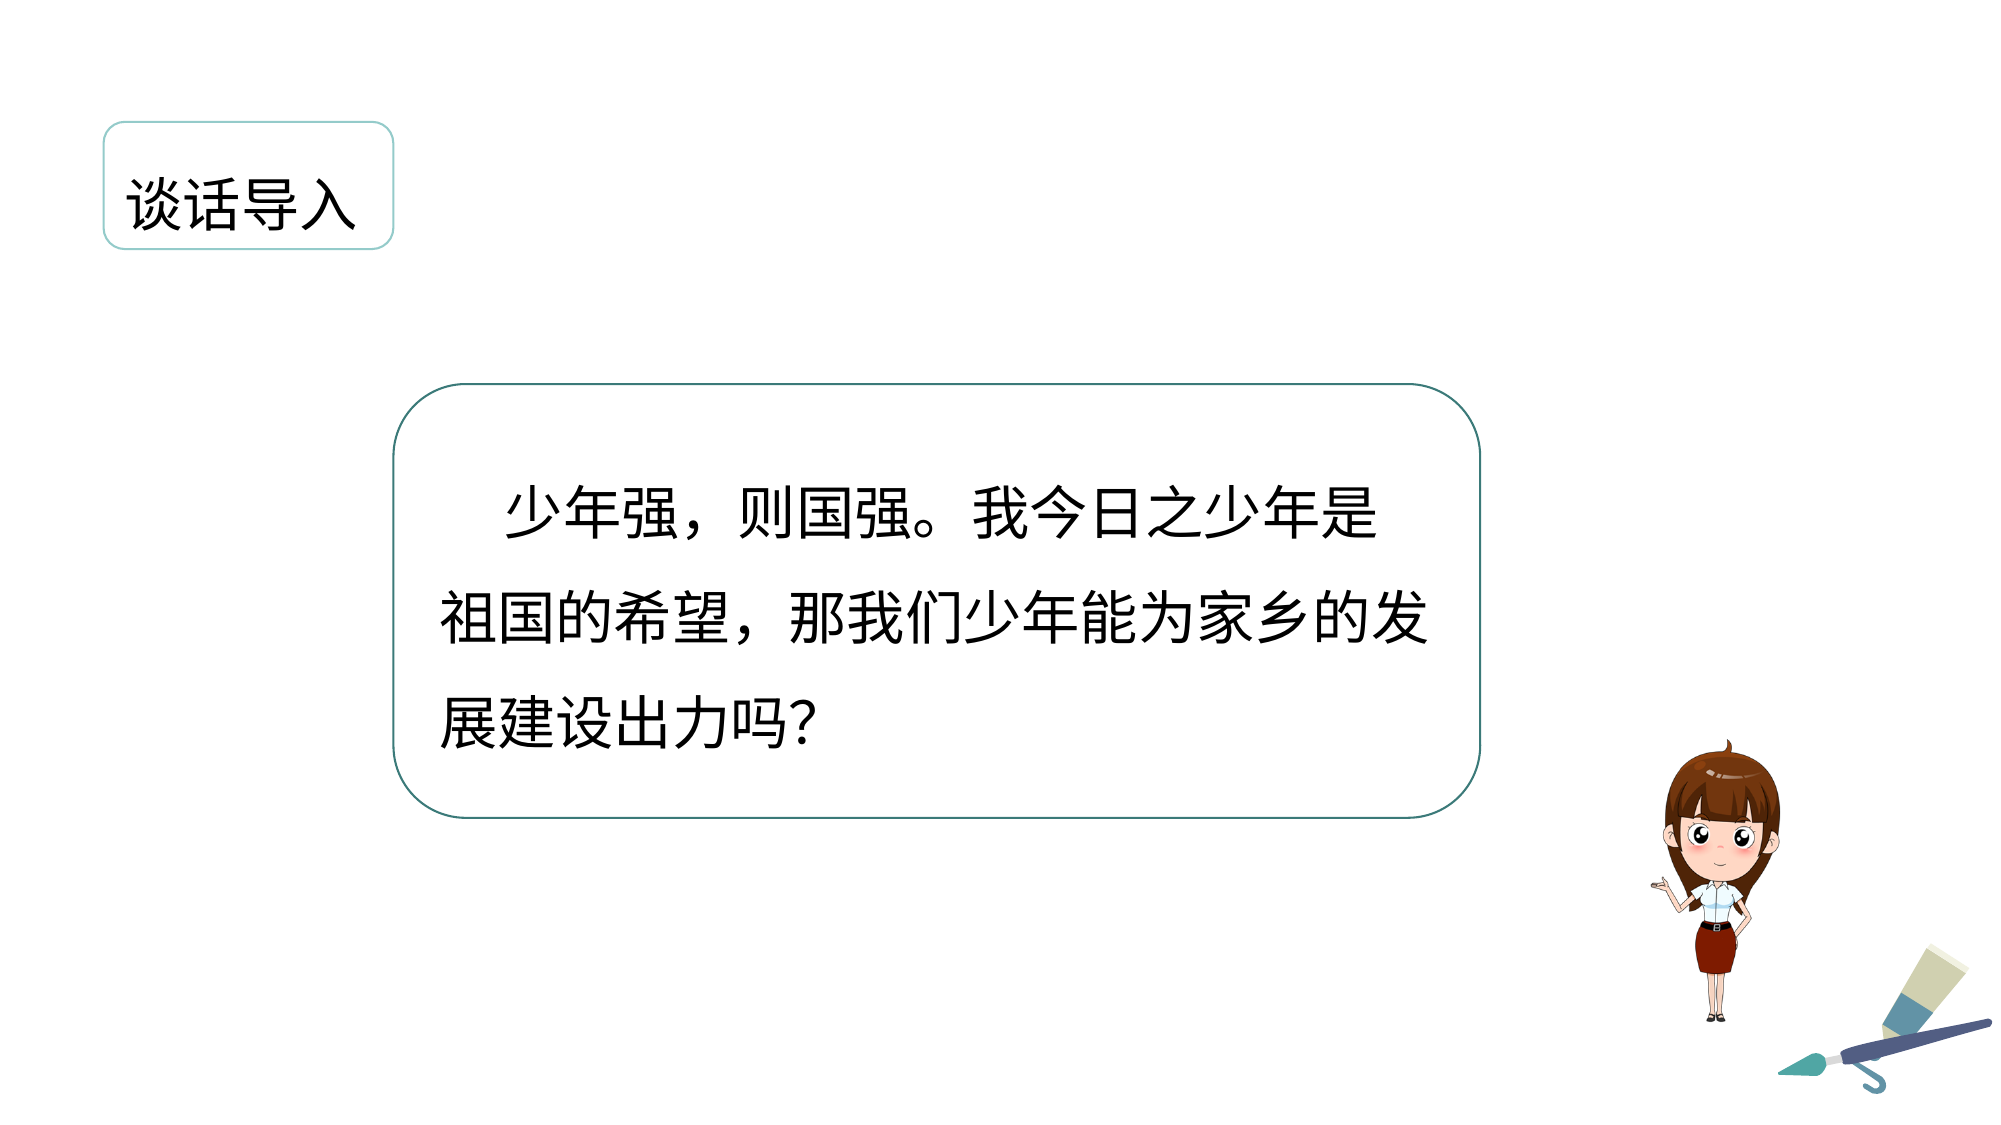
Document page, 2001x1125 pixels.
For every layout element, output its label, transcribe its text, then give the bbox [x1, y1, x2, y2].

text_box [392, 383, 1482, 819]
text_box 少年强，则国强。我今日之少年是祖国的希望，那我们少年能为家乡的发展建设出力吗？ [424, 434, 1450, 764]
picture [1576, 739, 1854, 1026]
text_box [1811, 945, 1974, 1125]
text_box 谈话导入 [102, 120, 395, 251]
